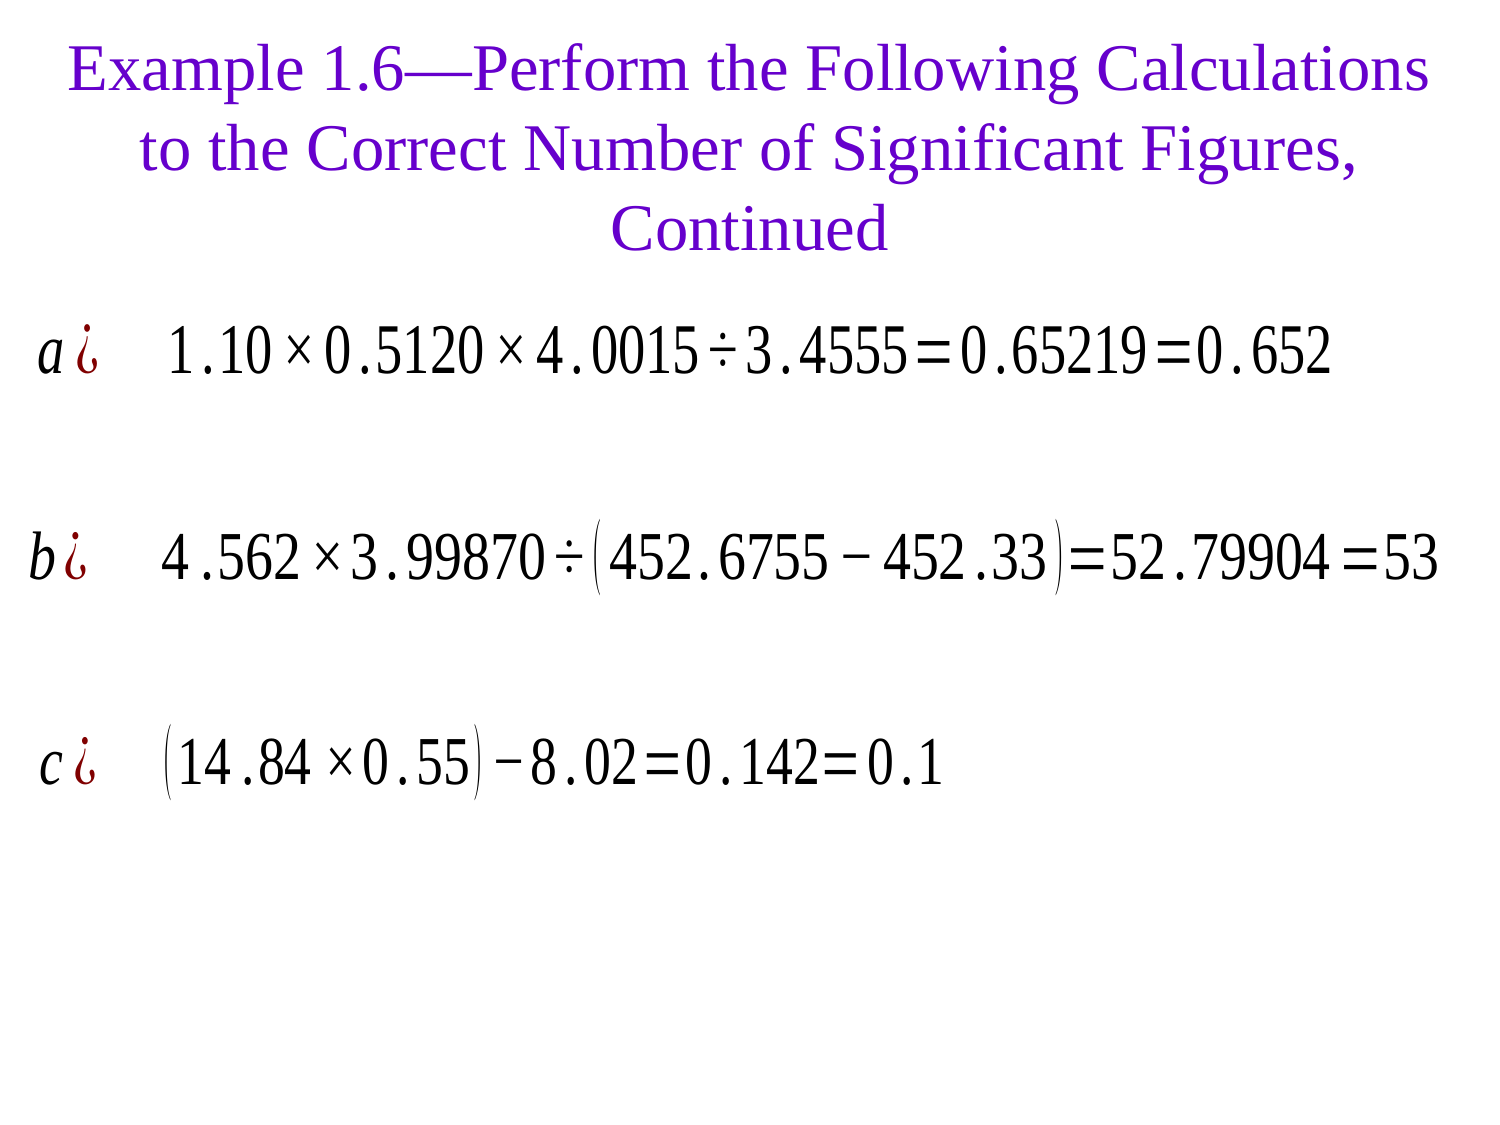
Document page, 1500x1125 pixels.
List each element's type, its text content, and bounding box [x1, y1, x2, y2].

text_box Example 1.6—Perform the Following Calculations to the Correct Number of Significant Figures, Continued [49, 49, 1450, 238]
